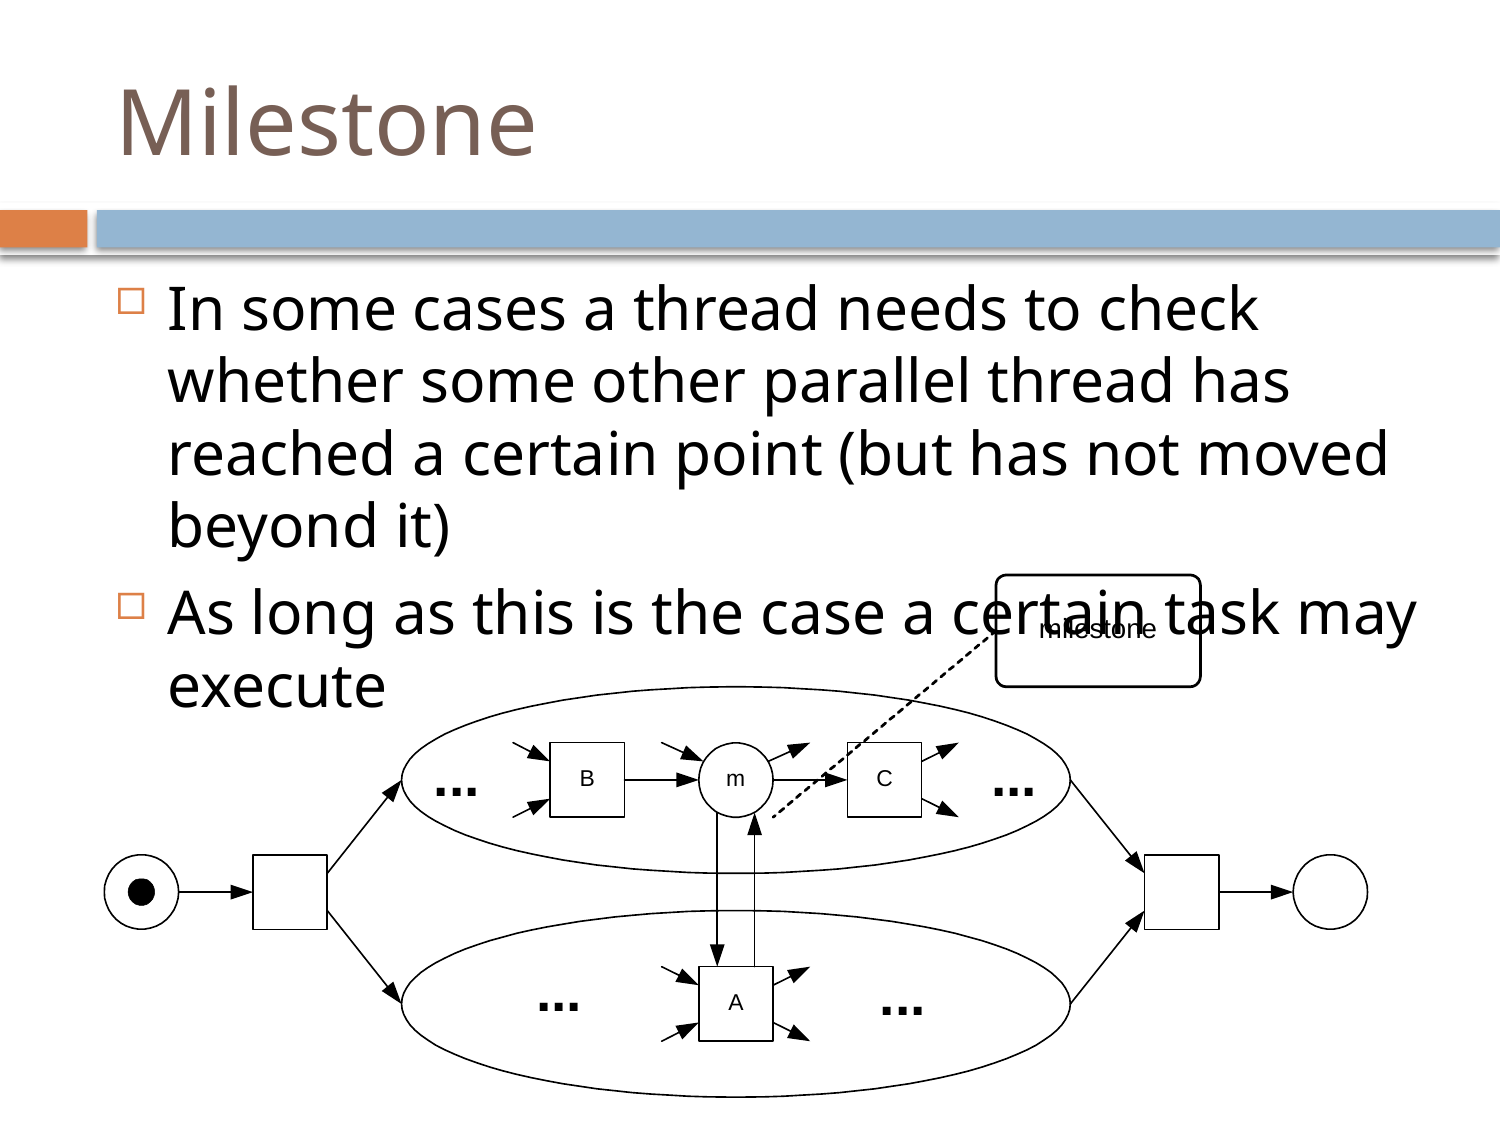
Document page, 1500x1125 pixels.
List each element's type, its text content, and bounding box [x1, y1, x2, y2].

title Milestone [100, 37, 1438, 200]
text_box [100, 569, 1375, 1101]
list In some cases a thread needs to check whether some other parallel thread has reached a certain point (but has not moved beyond it) As long as this is the case a certain task may execute [100, 262, 1465, 1000]
